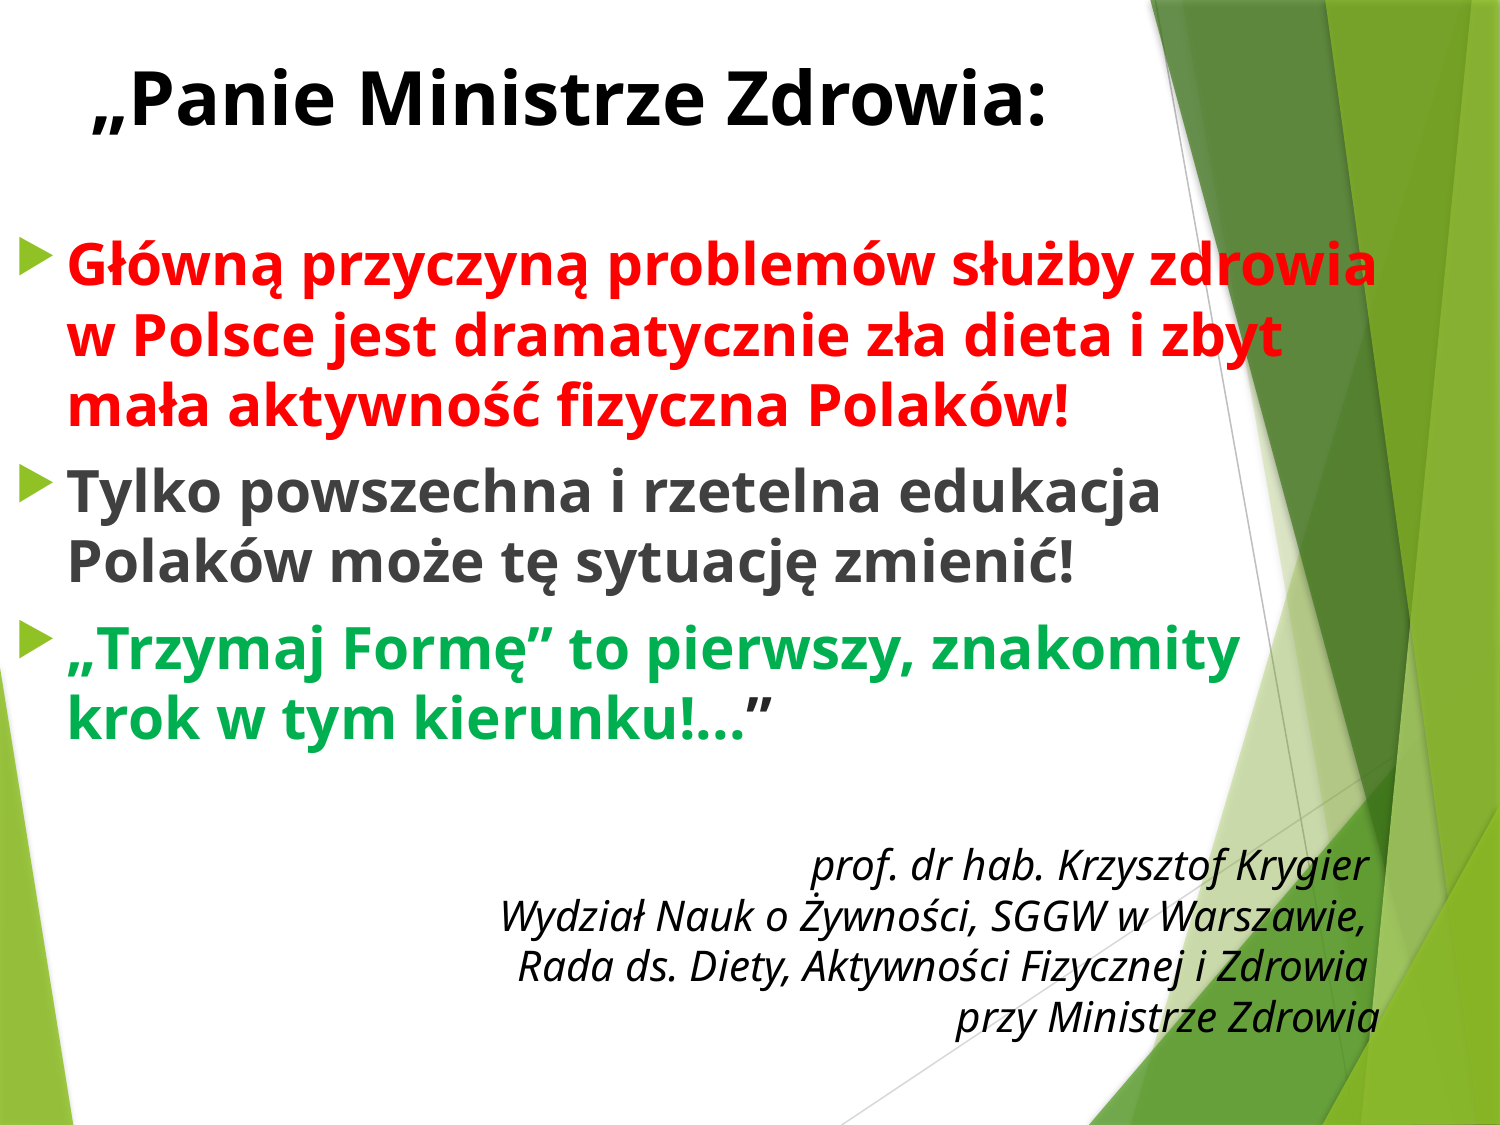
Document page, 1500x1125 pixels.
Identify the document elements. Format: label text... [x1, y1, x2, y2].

list Główną przyczyną problemów służby zdrowia w Polsce jest dramatycznie zła dieta i zbyt mała aktywność fizyczna Polaków! Tylko powszechna i rzetelna edukacja Polaków może tę sytuację zmienić! „Trzymaj Formę” to pierwszy, znakomity krok w tym kierunku!...” prof. dr hab. Krzysztof Krygier Wydział Nauk o Żywności, SGGW w Warszawie, Rada ds. Diety, Aktywności Fizycznej i Zdrowia przy Ministrze Zdrowia [0, 219, 1396, 1053]
title „Panie Ministrze Zdrowia: [75, 42, 1425, 159]
